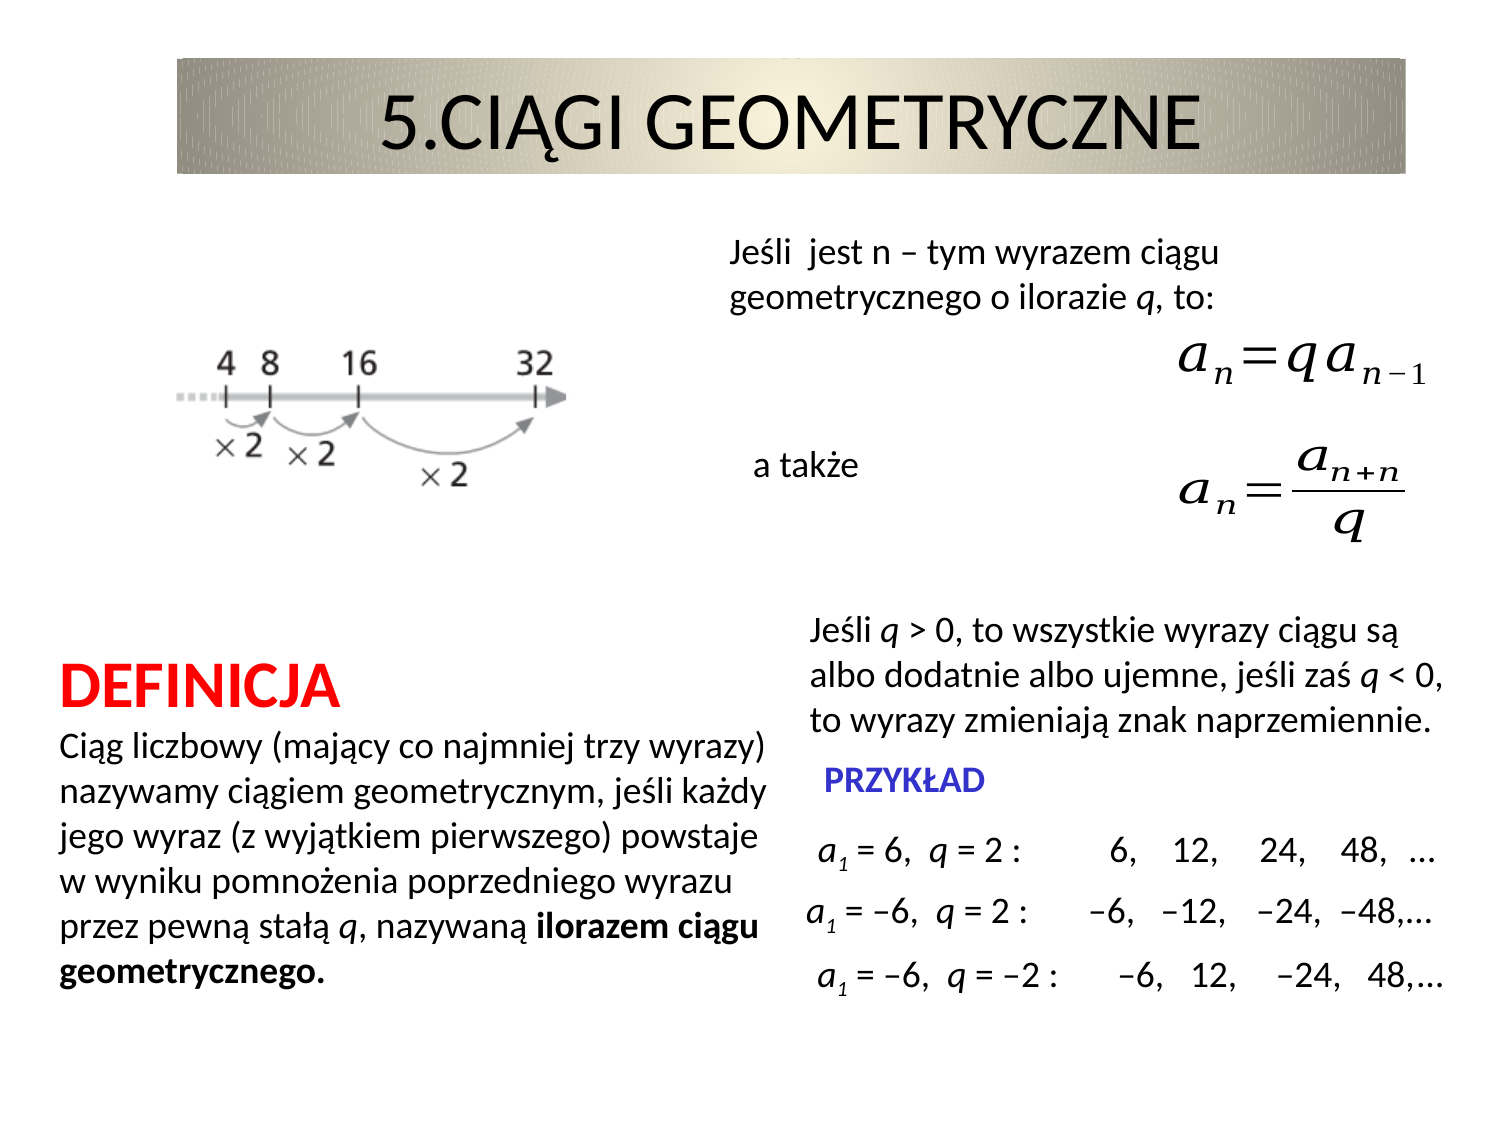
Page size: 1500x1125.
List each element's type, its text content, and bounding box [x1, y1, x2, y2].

picture [147, 297, 601, 543]
text_box DEFINICJA Ciąg liczbowy (mający co najmniej trzy wyrazy) nazywamy ciągiem geometrycznym, jeśli każdy jego wyraz (z wyjątkiem pierwszego) powstaje w wyniku pomnożenia poprzedniego wyrazu przez pewną stałą q, nazywaną ilorazem ciągu geometrycznego. [44, 633, 795, 998]
text_box PRZYKŁAD [809, 747, 1001, 808]
text_box 5.CIĄGI GEOMETRYCZNE [177, 58, 1406, 174]
text_box Jeśli q > 0, to wszystkie wyrazy ciągu są albo dodatnie albo ujemne, jeśli zaś q < 0, to wyrazy zmieniają znak naprzemiennie. [794, 597, 1483, 748]
text_box a także [738, 432, 1058, 493]
text_box a1 = 6, q = 2 : 6, 12, 24, 48, … [794, 817, 1500, 878]
text_box a1 = –6, q = 2 : –6, –12, –24, –48, … [791, 878, 1500, 945]
text_box a1 = –6, q = –2 : –6, 12, –24, 48, … [802, 942, 1500, 1009]
